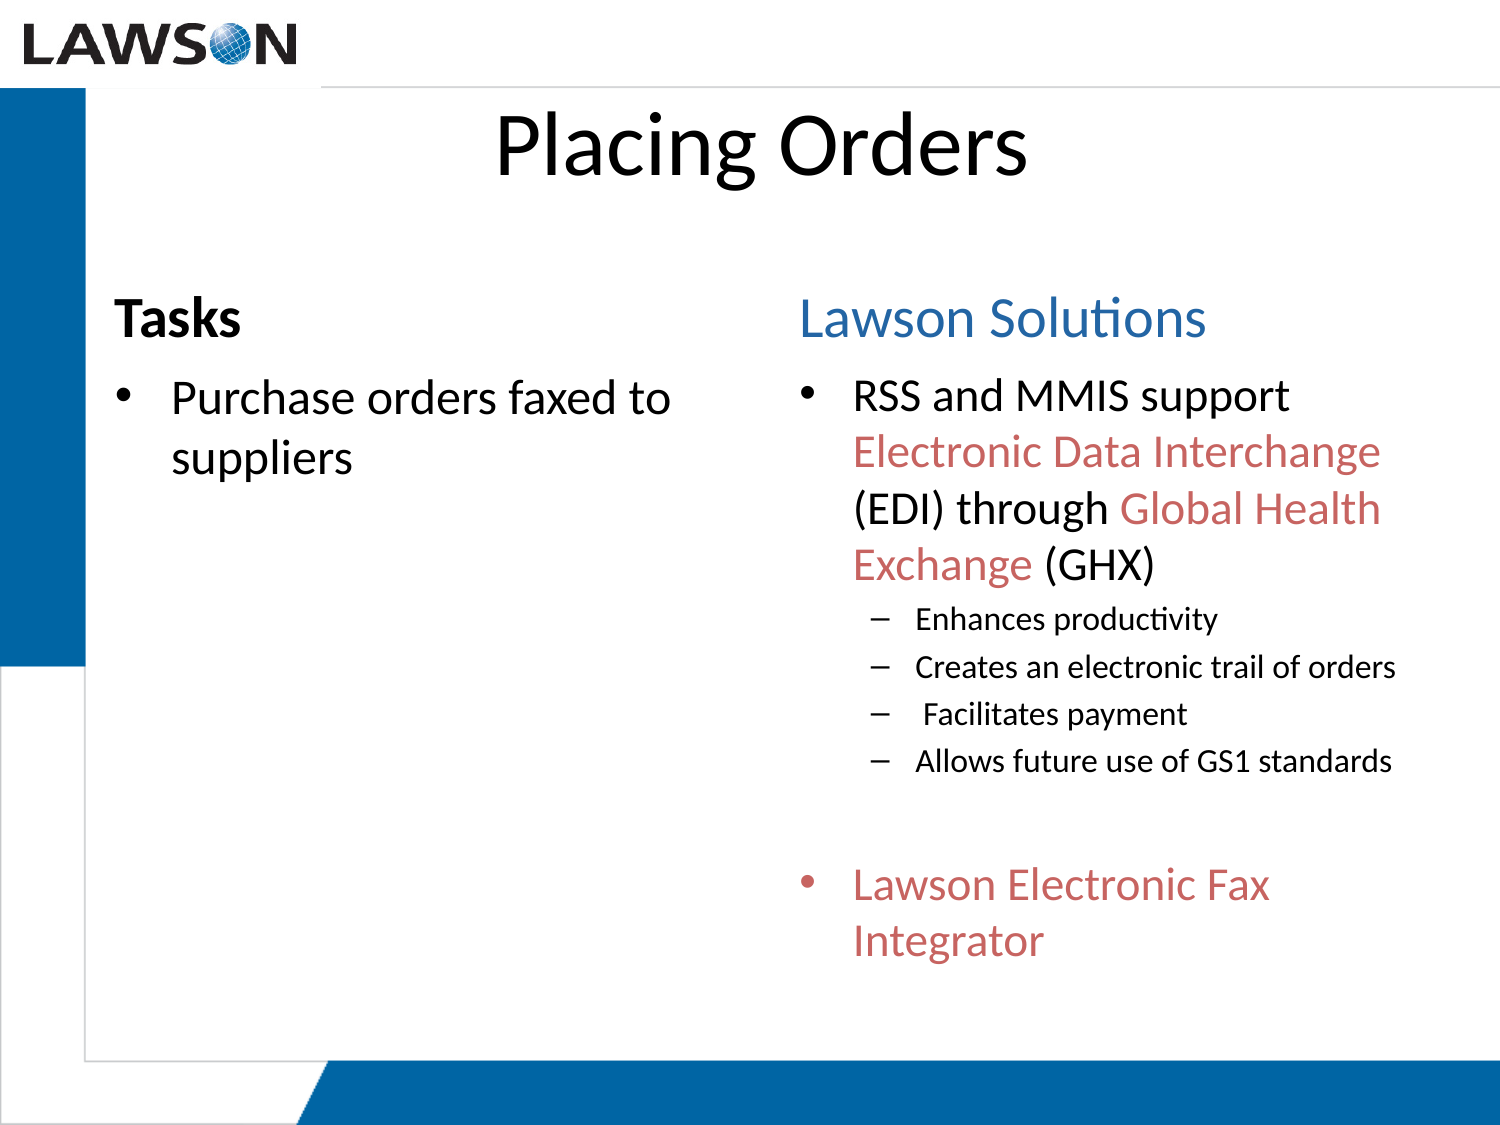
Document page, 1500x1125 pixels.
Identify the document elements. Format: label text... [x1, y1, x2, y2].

picture [0, 0, 1500, 1125]
list Lawson Solutions [784, 251, 1425, 356]
list Tasks [99, 251, 738, 356]
list Purchase orders faxed to suppliers [99, 356, 738, 1005]
title Placing Orders [99, 45, 1425, 233]
list RSS and MMIS support Electronic Data Interchange (EDI) through Global Health Exchange (GHX) Enhances productivity Creates an electronic trail of orders Facilitates payment Allows future use of GS1 standards Lawson Electronic Fax Integrator [784, 356, 1425, 1005]
